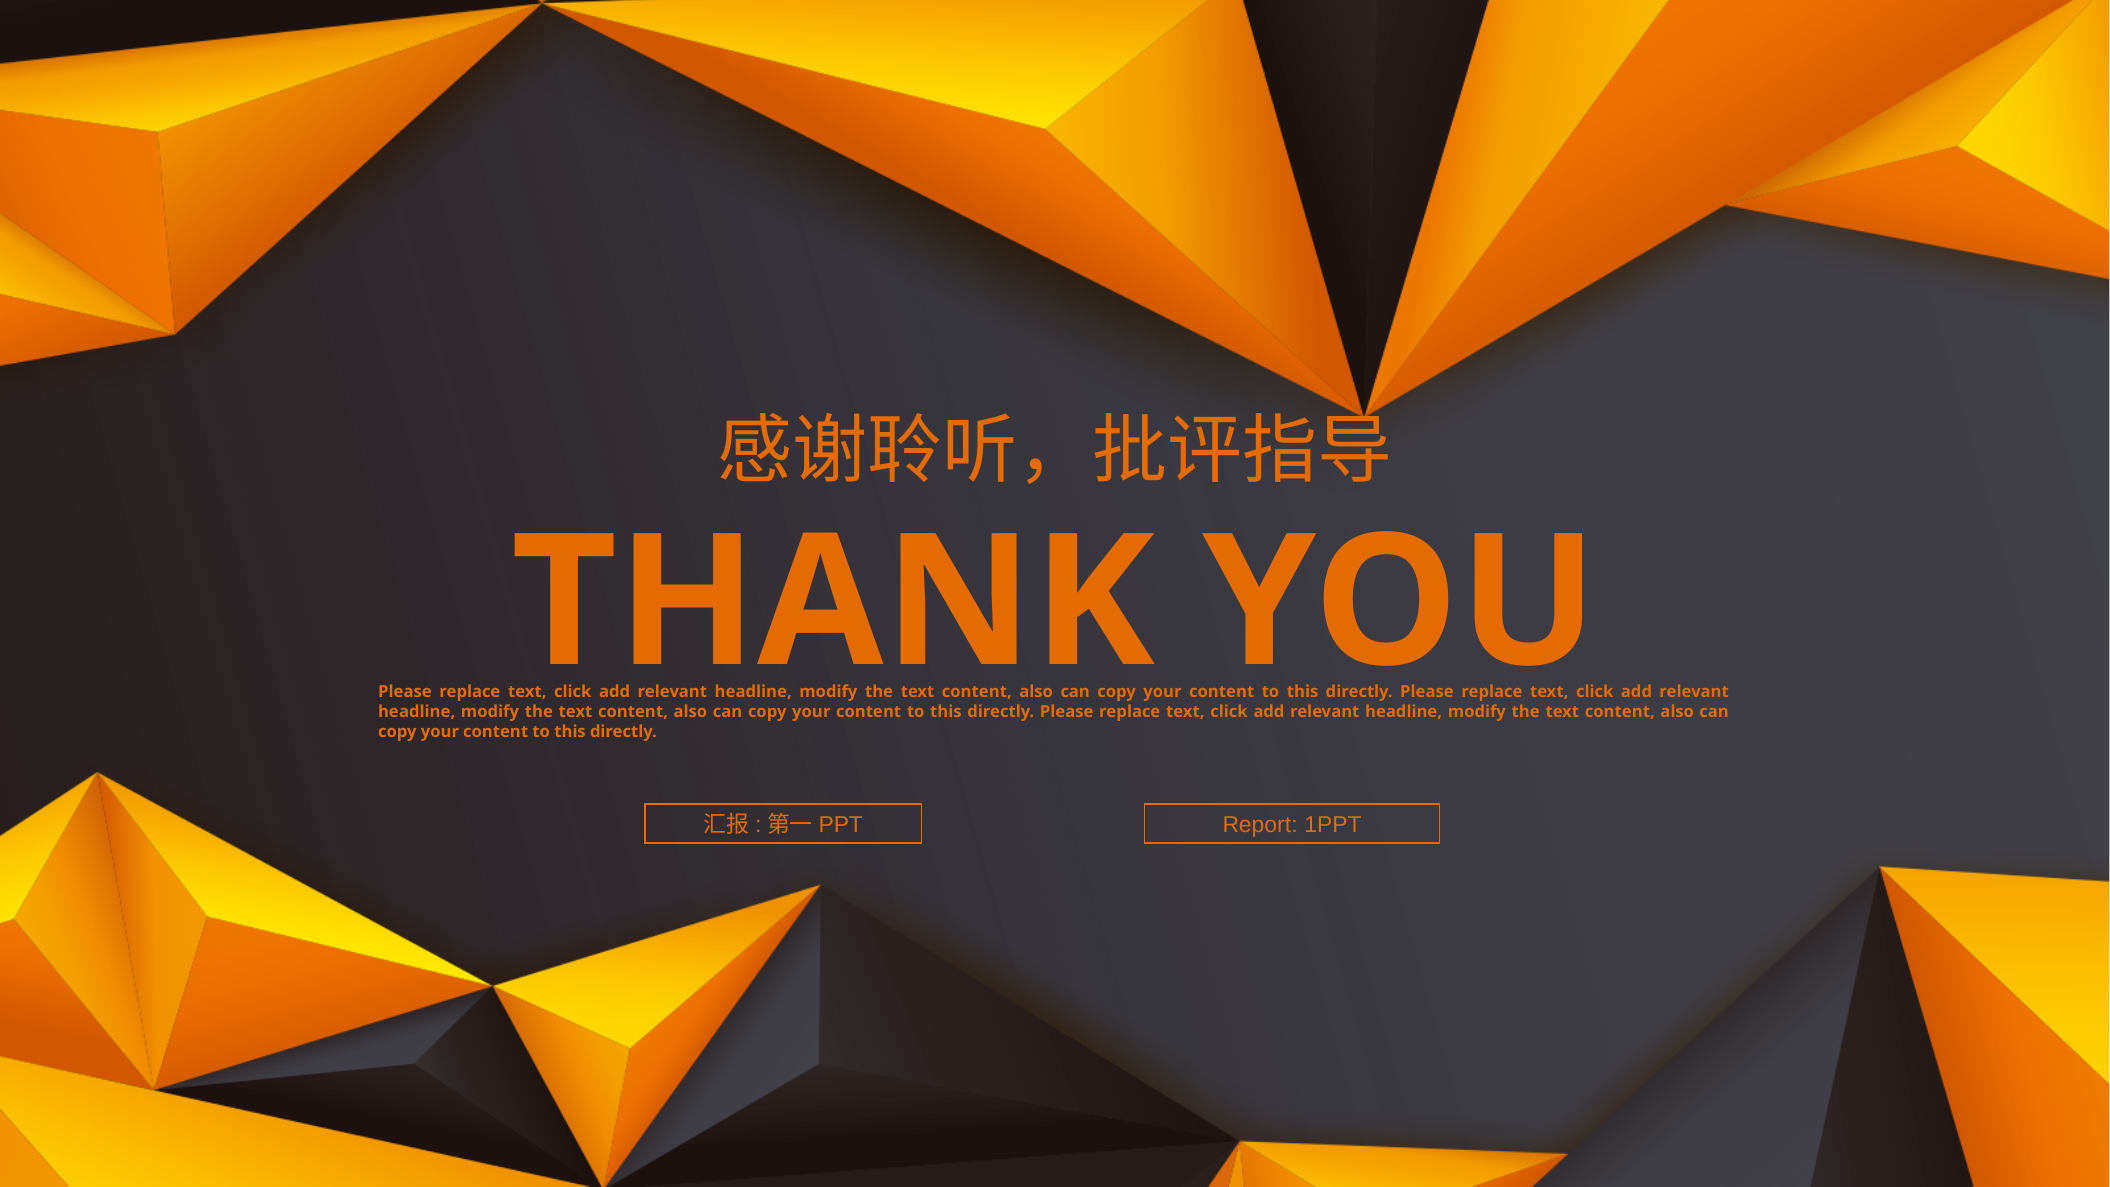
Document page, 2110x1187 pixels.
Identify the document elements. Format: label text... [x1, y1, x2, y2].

text_box [0, 0, 2110, 1187]
text_box 汇报:第一PPT [645, 803, 922, 844]
text_box THANK YOU [453, 481, 1657, 680]
text_box 感谢聆听，批评指导 [507, 401, 1602, 481]
text_box Report: 1PPT [1144, 803, 1440, 844]
text_box Please replace text, click add relevant headline, modify the text content, also can copy your content to this directly. Please replace text, click add relevant headline, modify the text content, also can copy your content to this directly. Please replace text, click add relevant headline, modify the text content, also can copy your content to this directly. [378, 680, 1732, 741]
